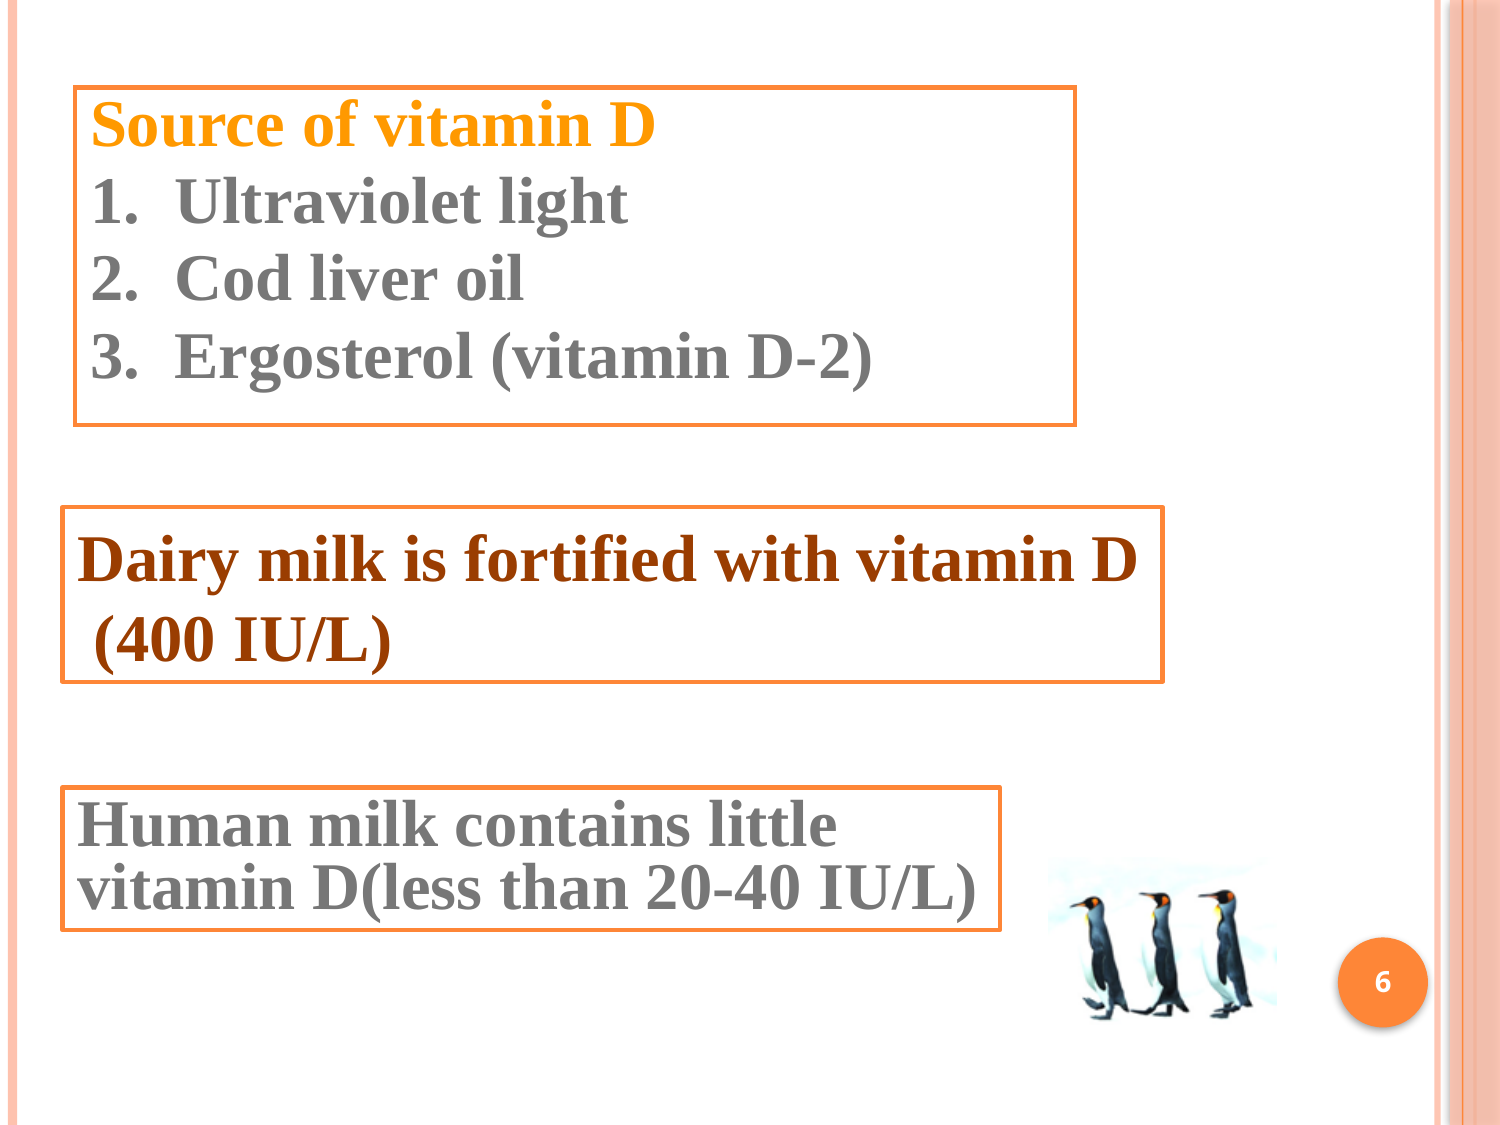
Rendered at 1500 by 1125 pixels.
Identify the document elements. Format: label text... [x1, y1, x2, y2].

text_box Dairy milk is fortified with vitamin D (400 IU/L) [60, 505, 1165, 684]
slide_number 6 [1333, 940, 1434, 1027]
text_box Human milk contains little vitamin D(less than 20-40 IU/L) [60, 785, 1002, 932]
text_box Source of vitamin D Ultraviolet light Cod liver oil Ergosterol (vitamin D-2) [73, 85, 1077, 427]
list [1047, 856, 1278, 1064]
